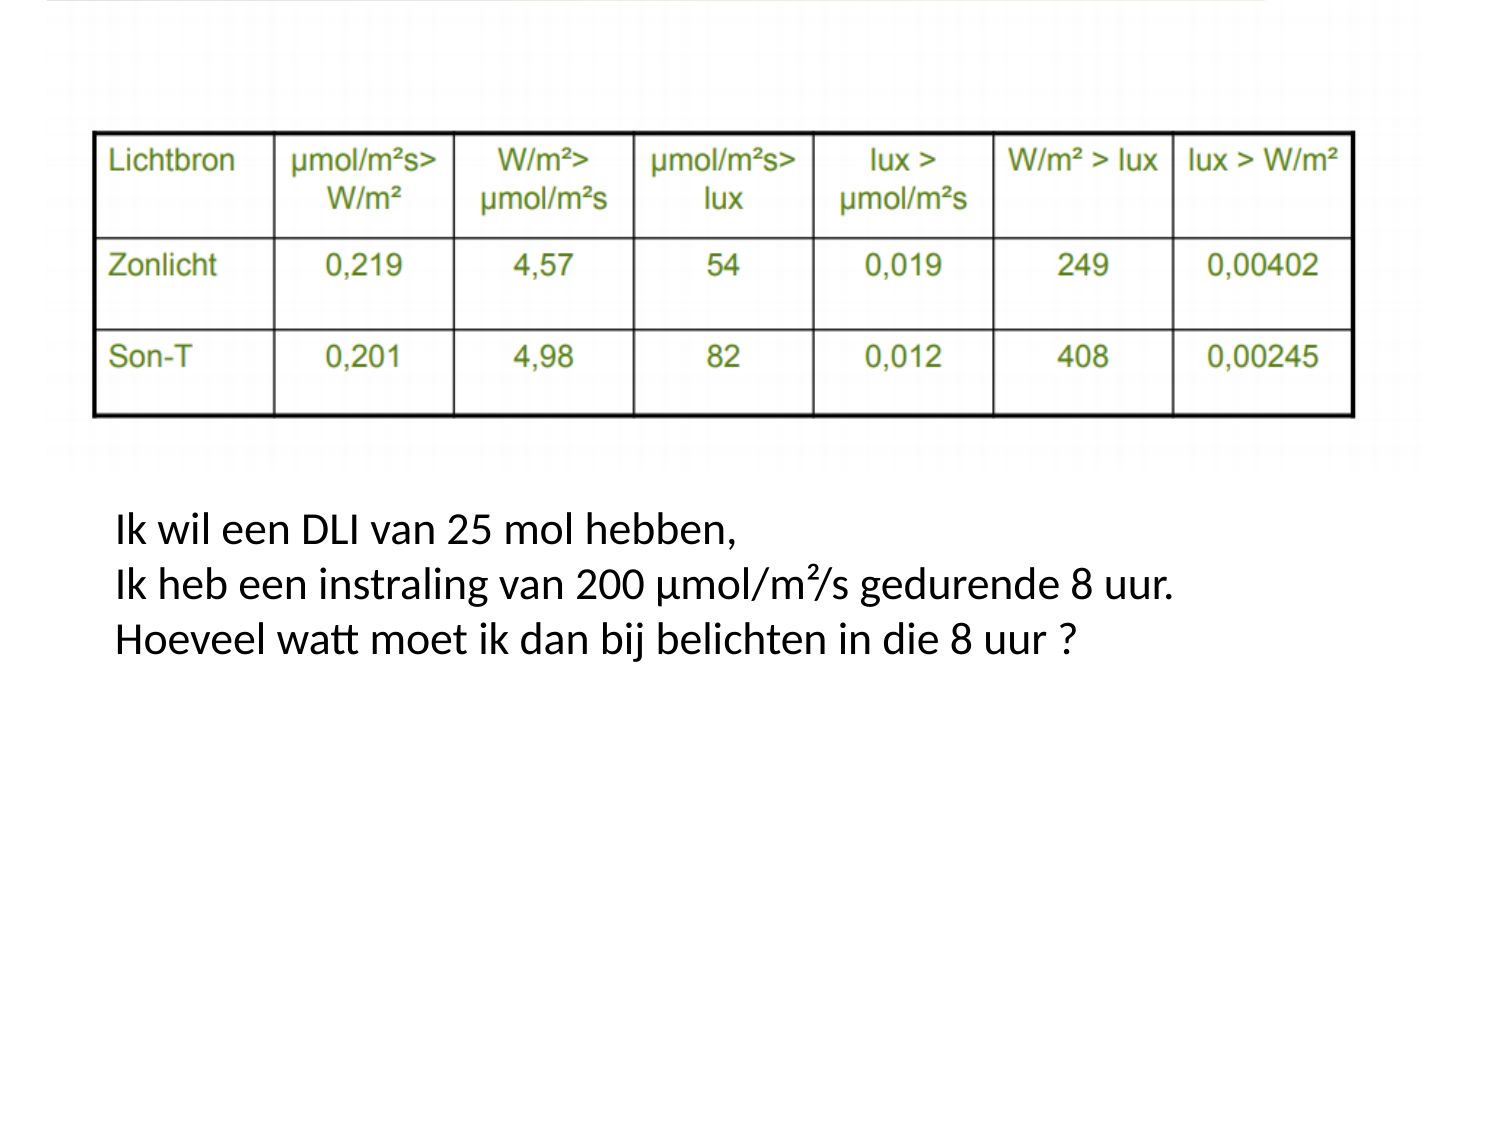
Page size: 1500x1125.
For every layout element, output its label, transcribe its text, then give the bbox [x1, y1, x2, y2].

text_box Ik wil een DLI van 25 mol hebben, Ik heb een instraling van 200 µmol/m²/s gedurende 8 uur. Hoeveel watt moet ik dan bij belichten in die 8 uur ? [100, 491, 1400, 917]
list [46, 0, 1426, 471]
